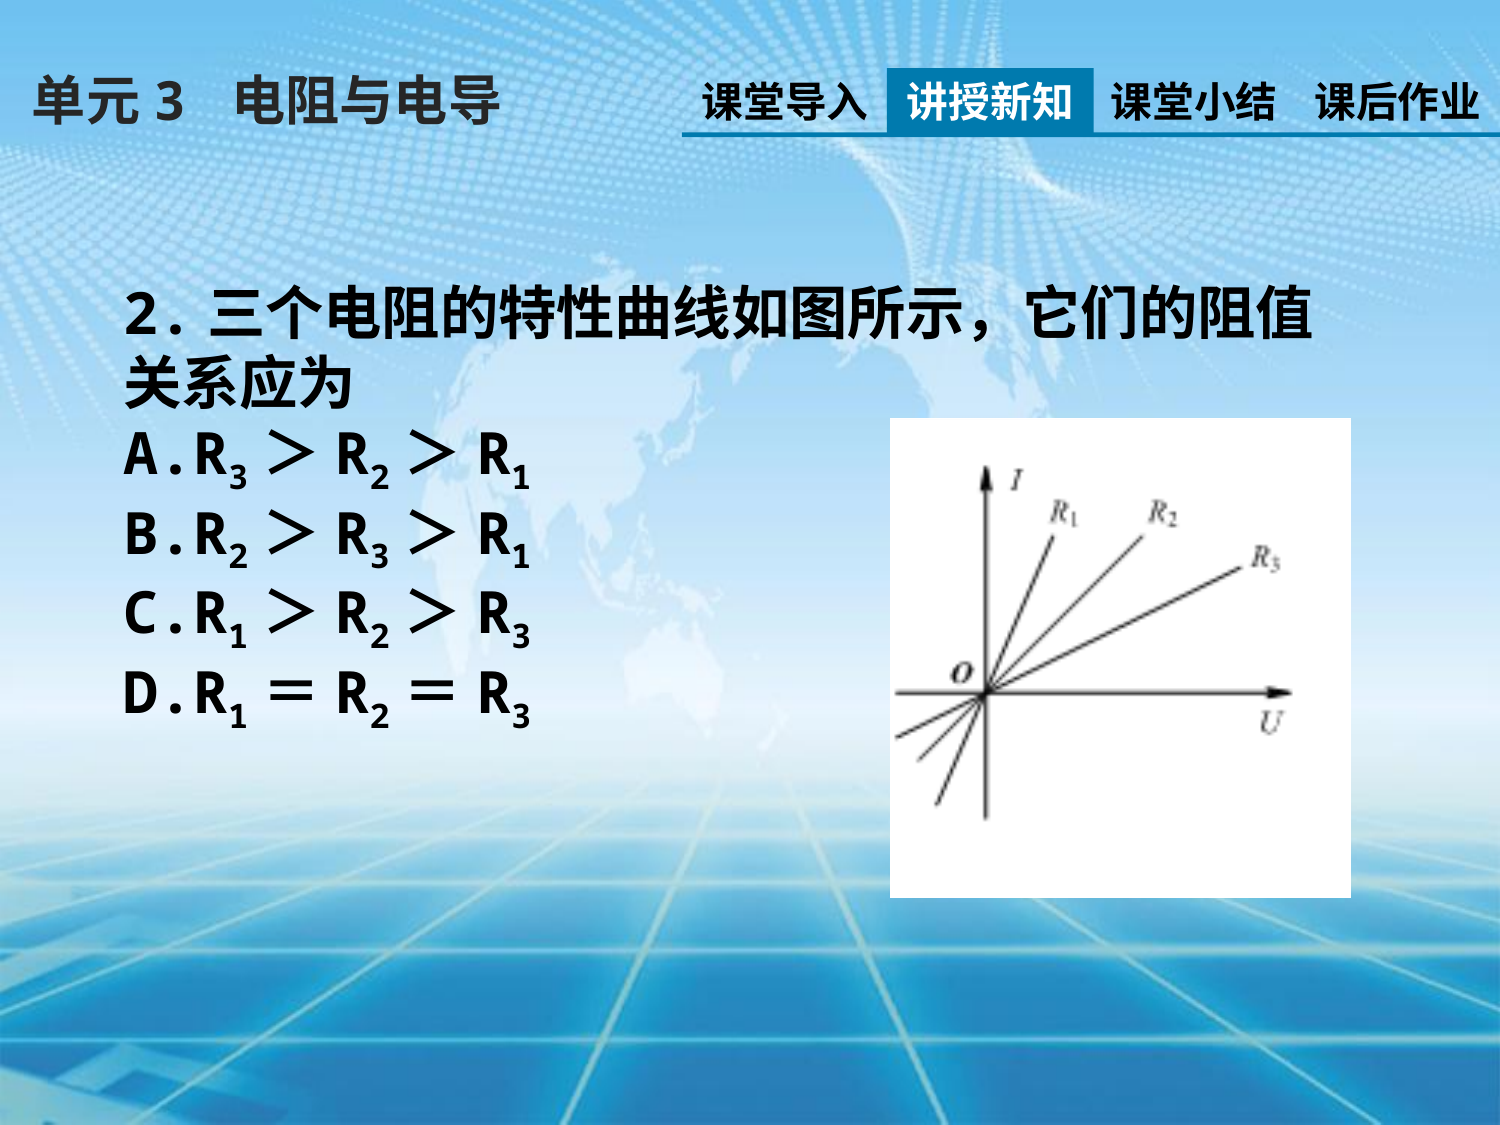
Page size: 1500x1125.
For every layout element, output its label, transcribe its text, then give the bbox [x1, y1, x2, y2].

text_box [16, 59, 1500, 140]
picture [0, 0, 1500, 1125]
text_box 2.三个电阻的特性曲线如图所示，它们的阻值关系应为 A.R3＞R2＞R1 B.R2＞R3＞R1 C.R1＞R2＞R3 D.R1＝R2＝R3 [108, 268, 1351, 743]
